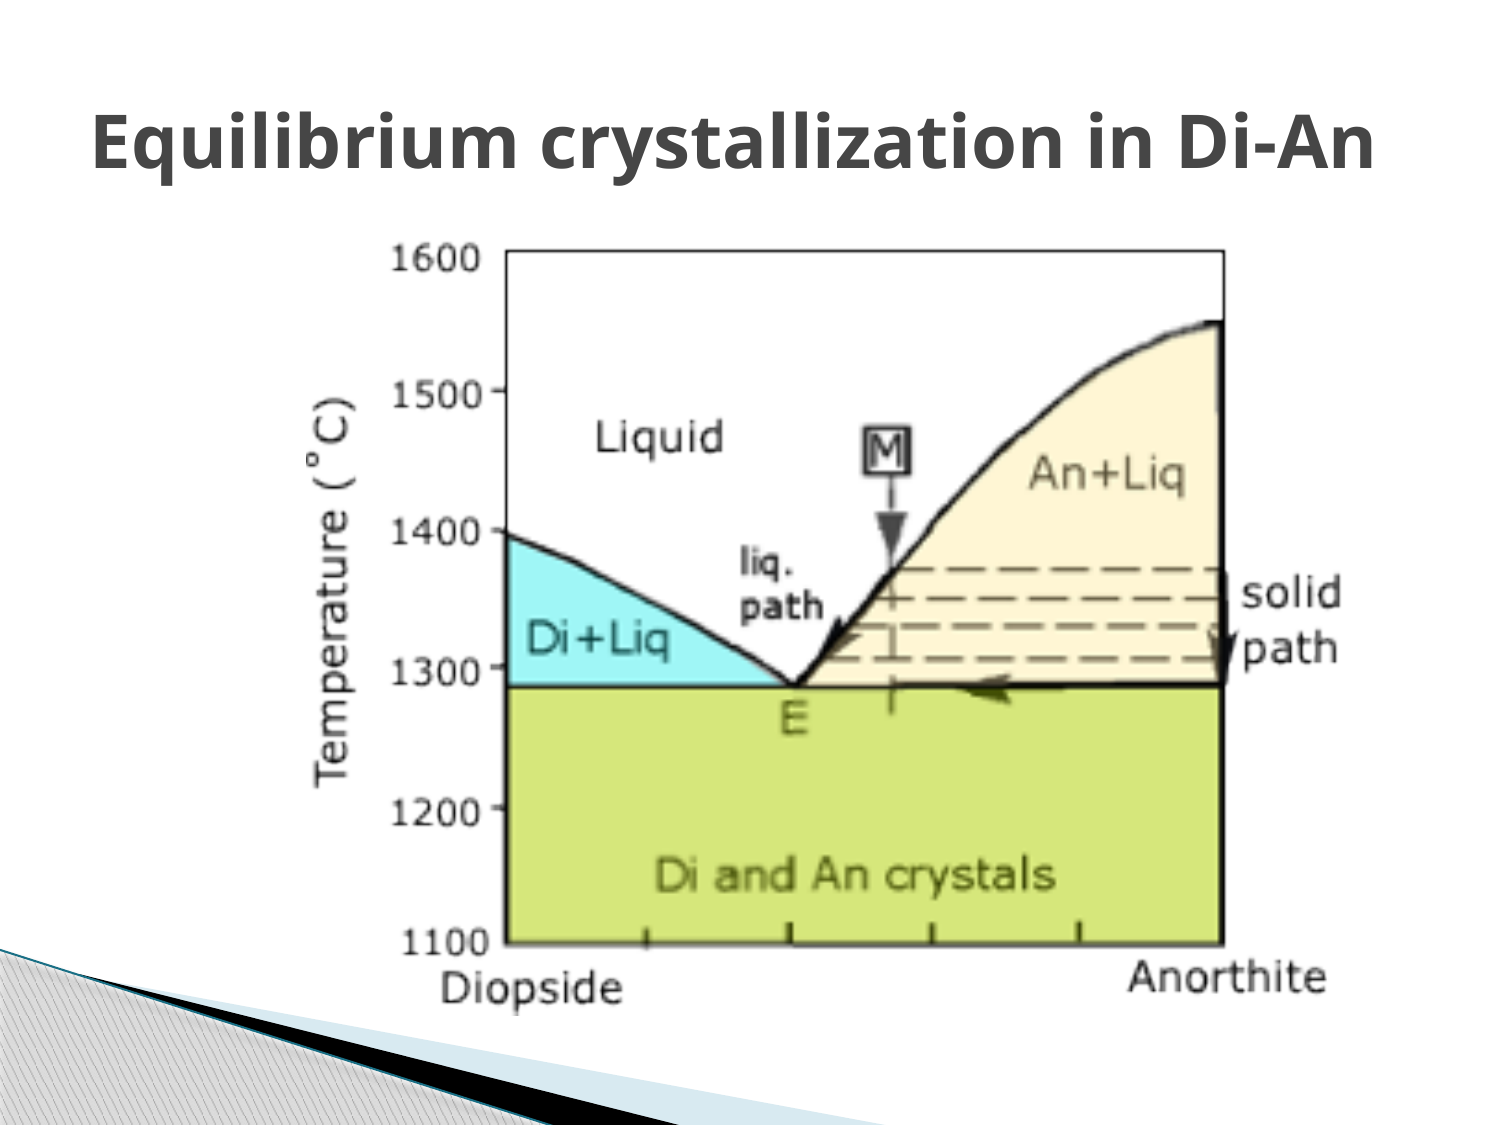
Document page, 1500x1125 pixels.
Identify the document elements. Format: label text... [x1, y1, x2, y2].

picture [306, 232, 1364, 1017]
title Equilibrium crystallization in Di-An [75, 45, 1425, 233]
